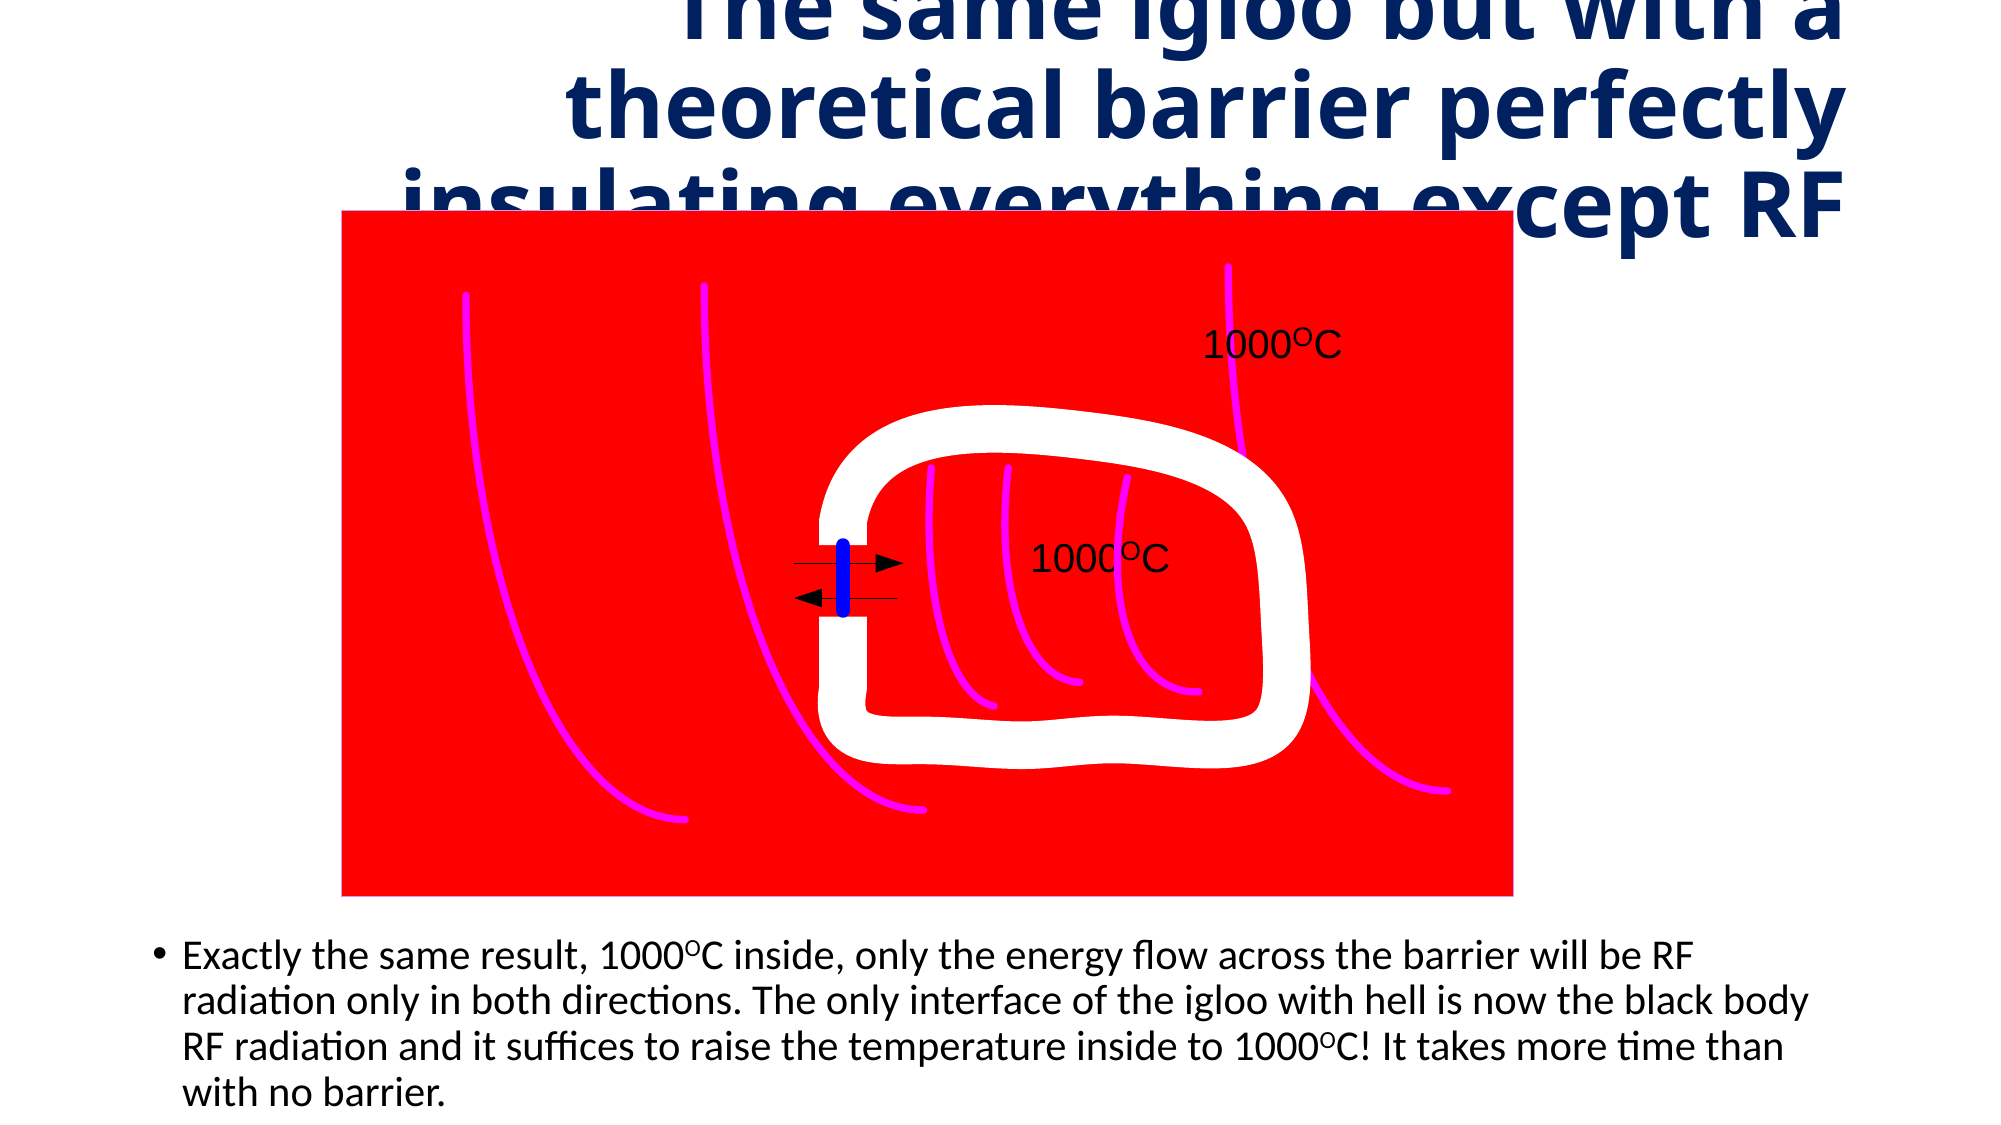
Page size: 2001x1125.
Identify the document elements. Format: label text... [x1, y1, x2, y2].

title The same igloo but with a theoretical barrier perfectly insulating everything except RF [137, 1, 1863, 218]
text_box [337, 205, 1519, 901]
list Exactly the same result, 1000OC inside, only the energy flow across the barrier will be RF radiation only in both directions. The only interface of the igloo with hell is now the black body RF radiation and it suffices to raise the temperature inside to 1000OC! It takes more time than with no barrier. [137, 924, 1863, 1125]
